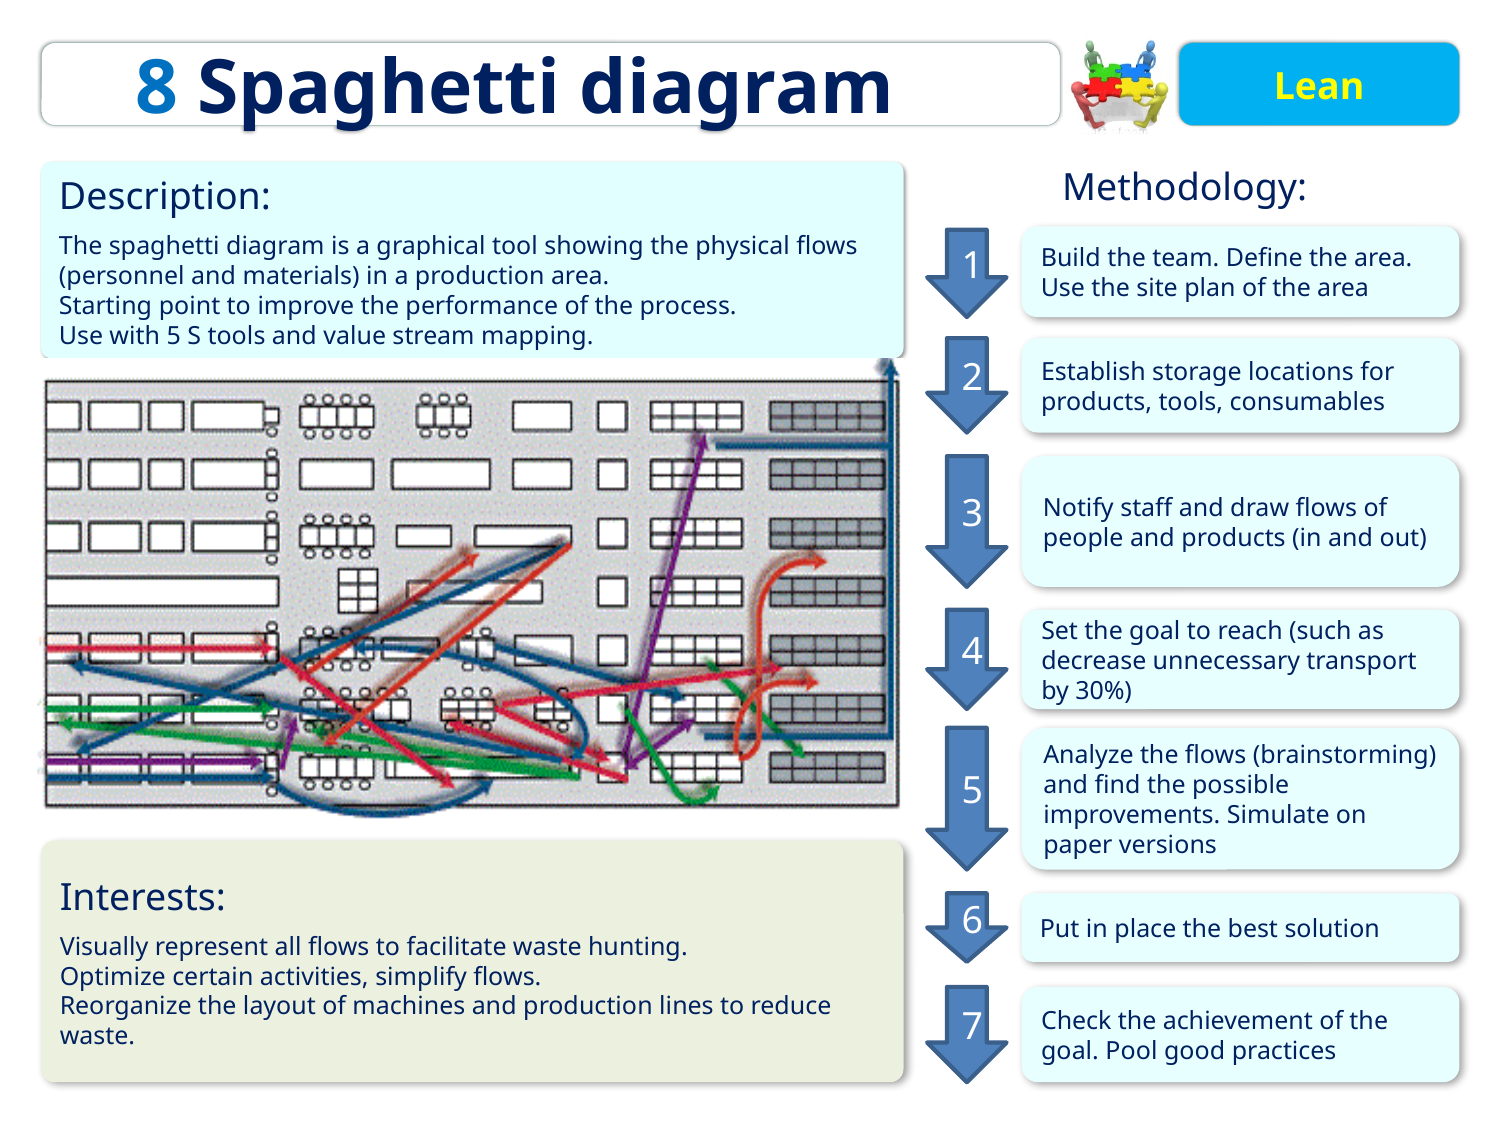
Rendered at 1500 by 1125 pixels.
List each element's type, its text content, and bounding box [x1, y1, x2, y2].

text_box 2 [925, 336, 1009, 435]
text_box Methodology: [1044, 153, 1460, 217]
text_box Build the team. Define the area. Use the site plan of the area [1019, 224, 1462, 320]
text_box 8 Spaghetti diagram [39, 40, 1058, 128]
text_box Put in place the best solution [1019, 891, 1462, 964]
text_box Interests: Visually represent all flows to facilitate waste hunting. Optimize certain activities, simplify flows. Reorganize the layout of machines and production lines to reduce waste. [39, 838, 906, 1085]
text_box Establish storage locations for products, tools, consumables [1019, 335, 1462, 435]
text_box Description: The spaghetti diagram is a graphical tool showing the physical flows (personnel and materials) in a production area. Starting point to improve the performance of the process. Use with 5 S tools and value stream mapping. [39, 159, 906, 357]
text_box 5 [925, 725, 1009, 872]
picture [34, 358, 904, 823]
text_box 4 [925, 607, 1009, 712]
text_box 6 [925, 891, 1009, 964]
text_box Check the achievement of the goal. Pool good practices [1019, 984, 1462, 1085]
text_box Analyze the flows (brainstorming) and find the possible improvements. Simulate on paper versions [1019, 725, 1462, 872]
text_box Set the goal to reach (such as decrease unnecessary transport by 30%) [1019, 607, 1462, 712]
text_box Notify staff and draw flows of people and products (in and out) [1019, 454, 1462, 589]
text_box 7 [925, 984, 1009, 1085]
text_box 1 [925, 227, 1009, 320]
picture [1063, 30, 1175, 143]
text_box Lean [1181, 40, 1462, 128]
text_box 3 [925, 454, 1009, 589]
